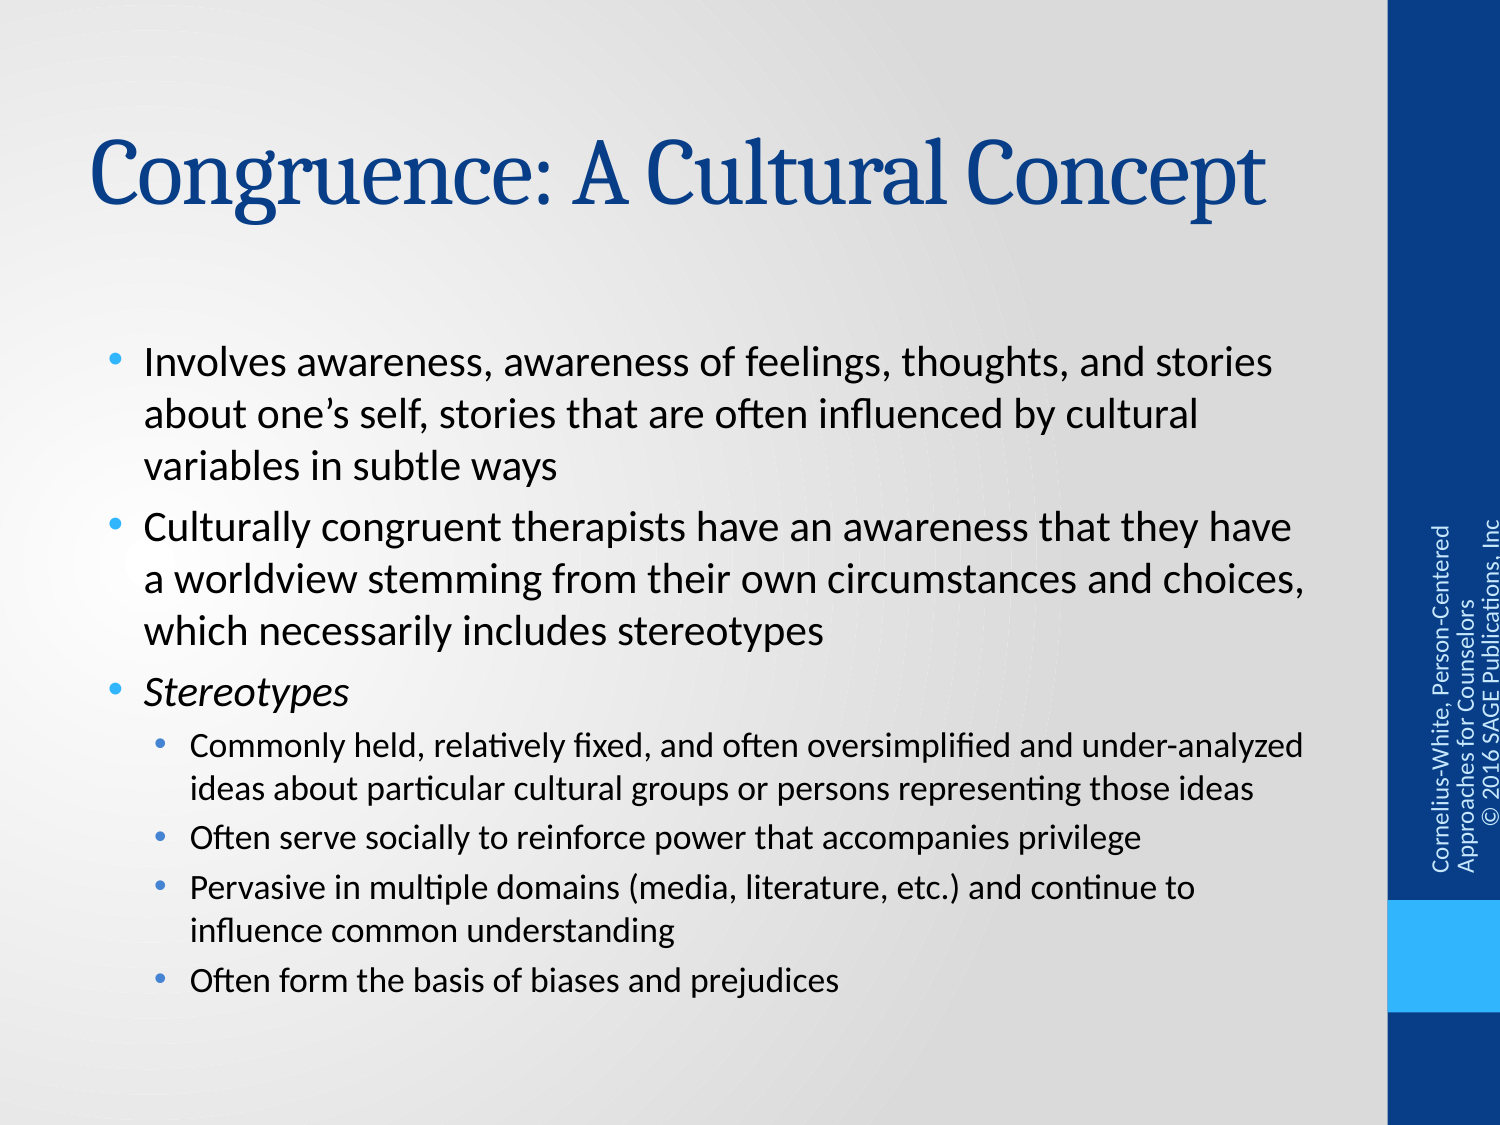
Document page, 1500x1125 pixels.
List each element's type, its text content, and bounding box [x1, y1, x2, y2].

list Involves awareness, awareness of feelings, thoughts, and stories about one’s self, stories that are often influenced by cultural variables in subtle ways Culturally congruent therapists have an awareness that they have a worldview stemming from their own circumstances and choices, which necessarily includes stereotypes Stereotypes Commonly held, relatively fixed, and often oversimplified and under-analyzed ideas about particular cultural groups or persons representing those ideas Often serve socially to reinforce power that accompanies privilege Pervasive in multiple domains (media, literature, etc.) and continue to influence common understanding Often form the basis of biases and prejudices [75, 324, 1325, 1050]
footer Cornelius-White, Person-Centered Approaches for Counselors © 2016 SAGE Publications, Inc. [1408, 500, 1469, 889]
title Congruence: A Cultural Concept [75, 45, 1325, 288]
